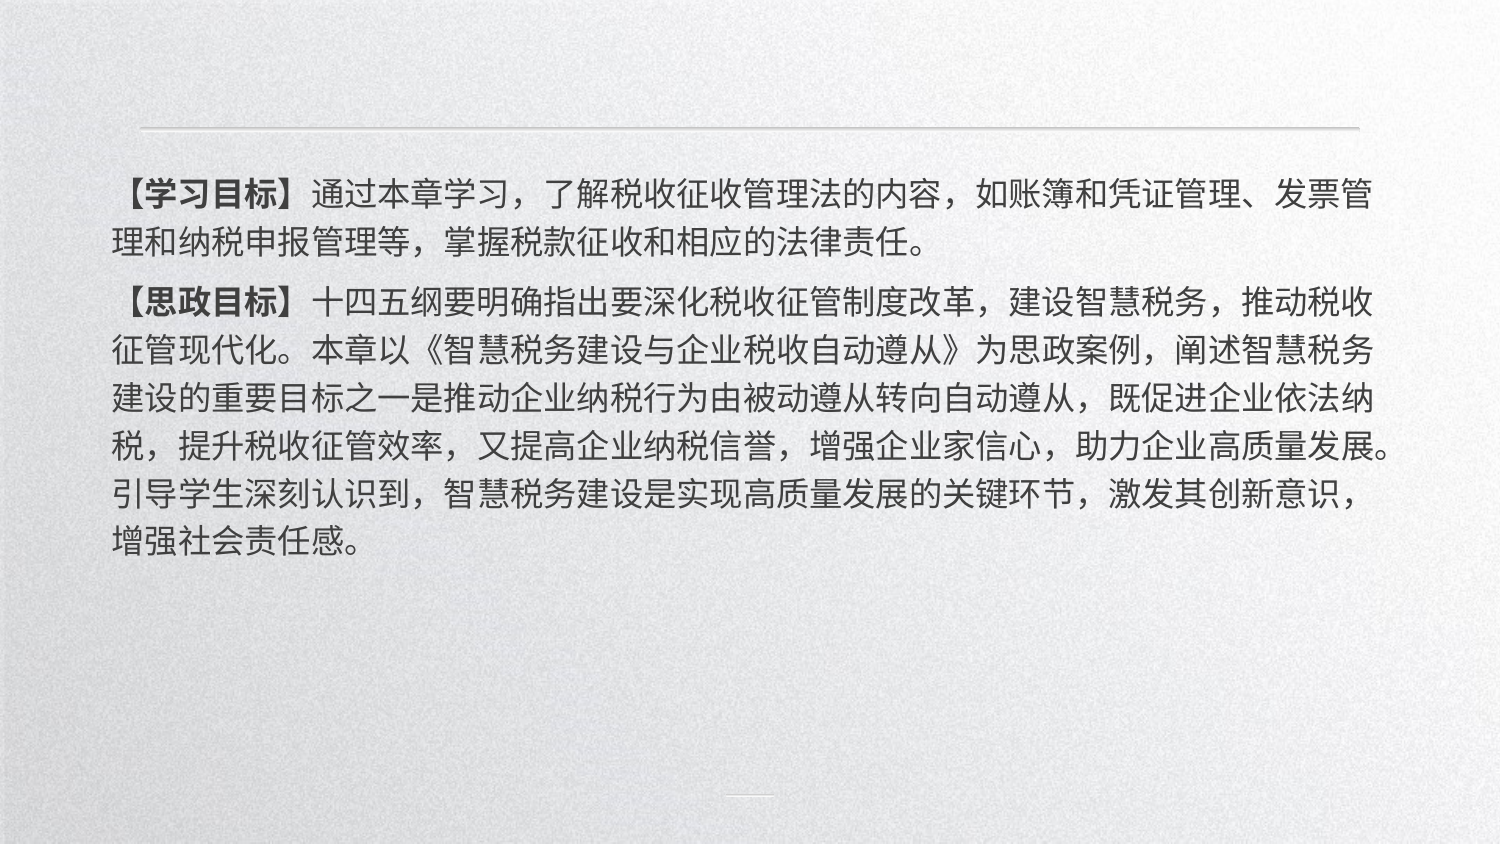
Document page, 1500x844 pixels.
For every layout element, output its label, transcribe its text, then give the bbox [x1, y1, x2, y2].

picture [0, 0, 1500, 844]
text_box 【学习目标】通过本章学习，了解税收征收管理法的内容，如账簿和凭证管理、发票管理和纳税申报管理等，掌握税款征收和相应的法律责任。 【思政目标】十四五纲要明确指出要深化税收征管制度改革，建设智慧税务，推动税收征管现代化。本章以《智慧税务建设与企业税收自动遵从》为思政案例，阐述智慧税务建设的重要目标之一是推动企业纳税行为由被动遵从转向自动遵从，既促进企业依法纳税，提升税收征管效率，又提高企业纳税信誉，增强企业家信心，助力企业高质量发展。引导学生深刻认识到，智慧税务建设是实现高质量发展的关键环节，激发其创新意识，增强社会责任感。 [100, 159, 1400, 567]
